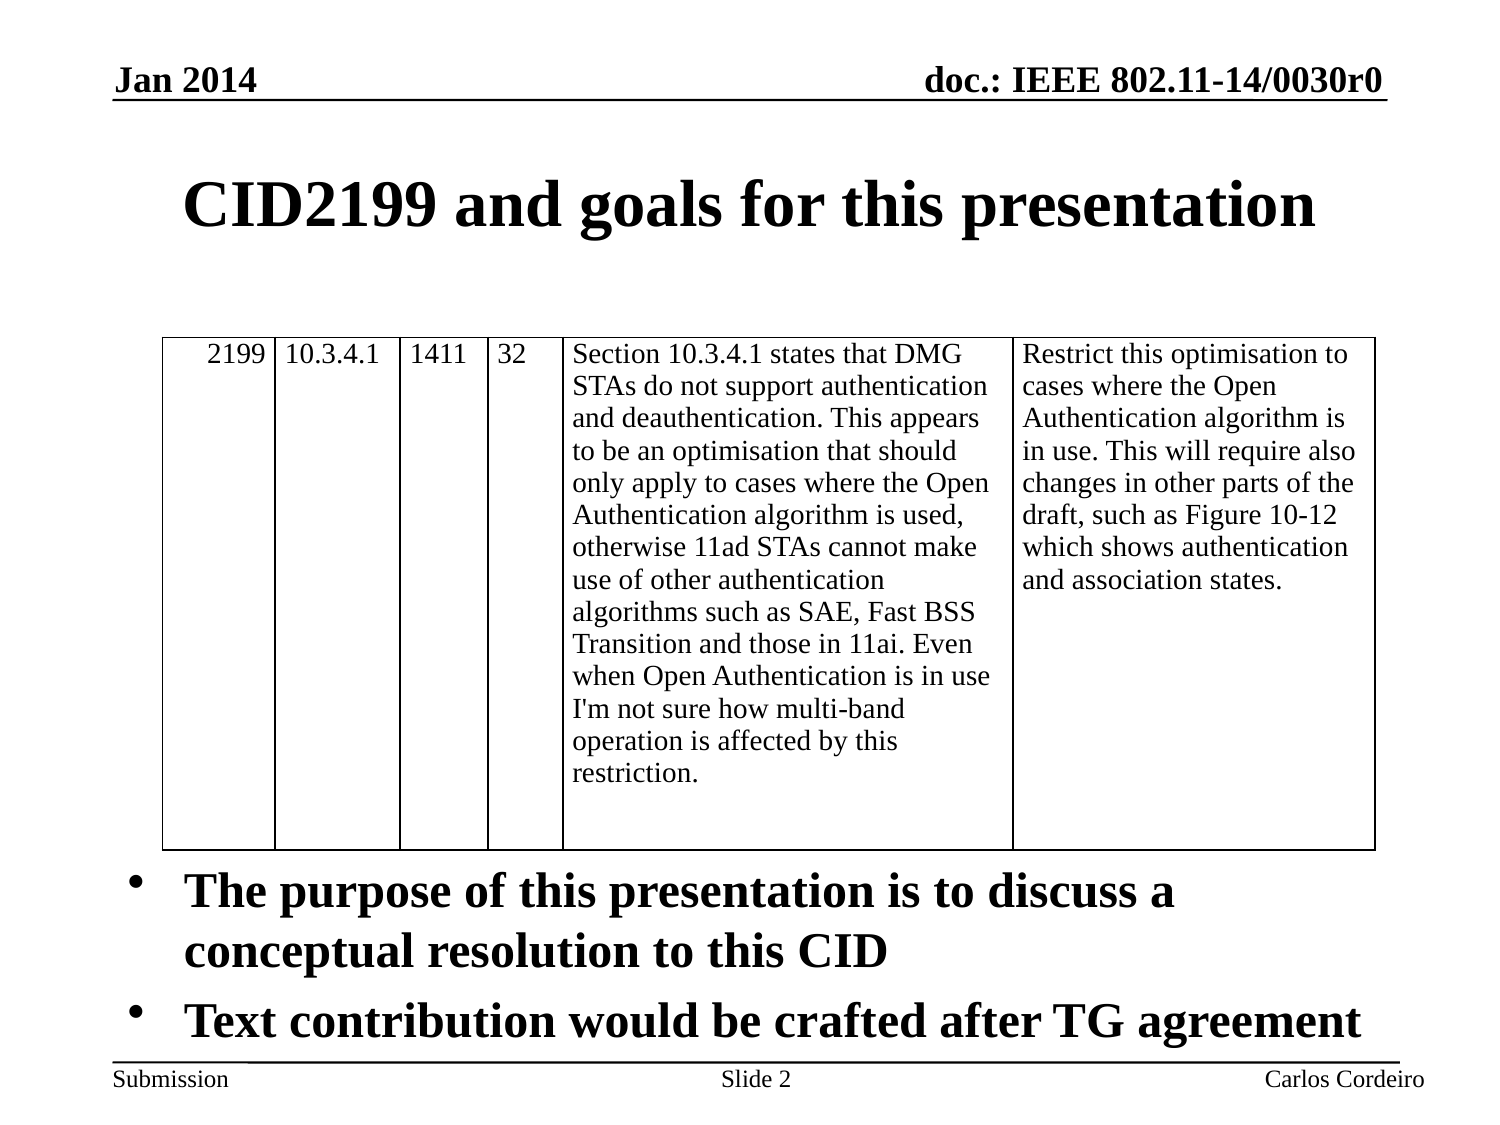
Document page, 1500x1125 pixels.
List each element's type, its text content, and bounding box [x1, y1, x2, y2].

table_header 1411 [401, 338, 487, 849]
table_header 10.3.4.1 [276, 338, 399, 849]
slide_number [114, 54, 259, 101]
table_header Section 10.3.4.1 states that DMG STAs do not support authentication and deauthentication. This appears to be an optimisation that should only apply to cases where the Open Authentication algorithm is used, otherwise 11ad STAs cannot make use of other authentication algorithms such as SAE, Fast BSS Transition and those in 11ai. Even when Open Authentication is in use I'm not sure how multi-band operation is affected by this restriction. [564, 338, 1012, 849]
list The purpose of this presentation is to discuss a conceptual resolution to this CID Text contribution would be crafted after TG agreement [112, 849, 1388, 1013]
footer Carlos Cordeiro [887, 1062, 1426, 1093]
table_header 2199 [163, 338, 274, 849]
table_header Restrict this optimisation to cases where the Open Authentication algorithm is in use. This will require also changes in other parts of the draft, such as Figure 10-12 which shows authentication and association states. [1014, 338, 1374, 849]
table_header 32 [489, 338, 562, 849]
title CID2199 and goals for this presentation [112, 112, 1388, 288]
slide_number Slide 2 [712, 1061, 800, 1093]
